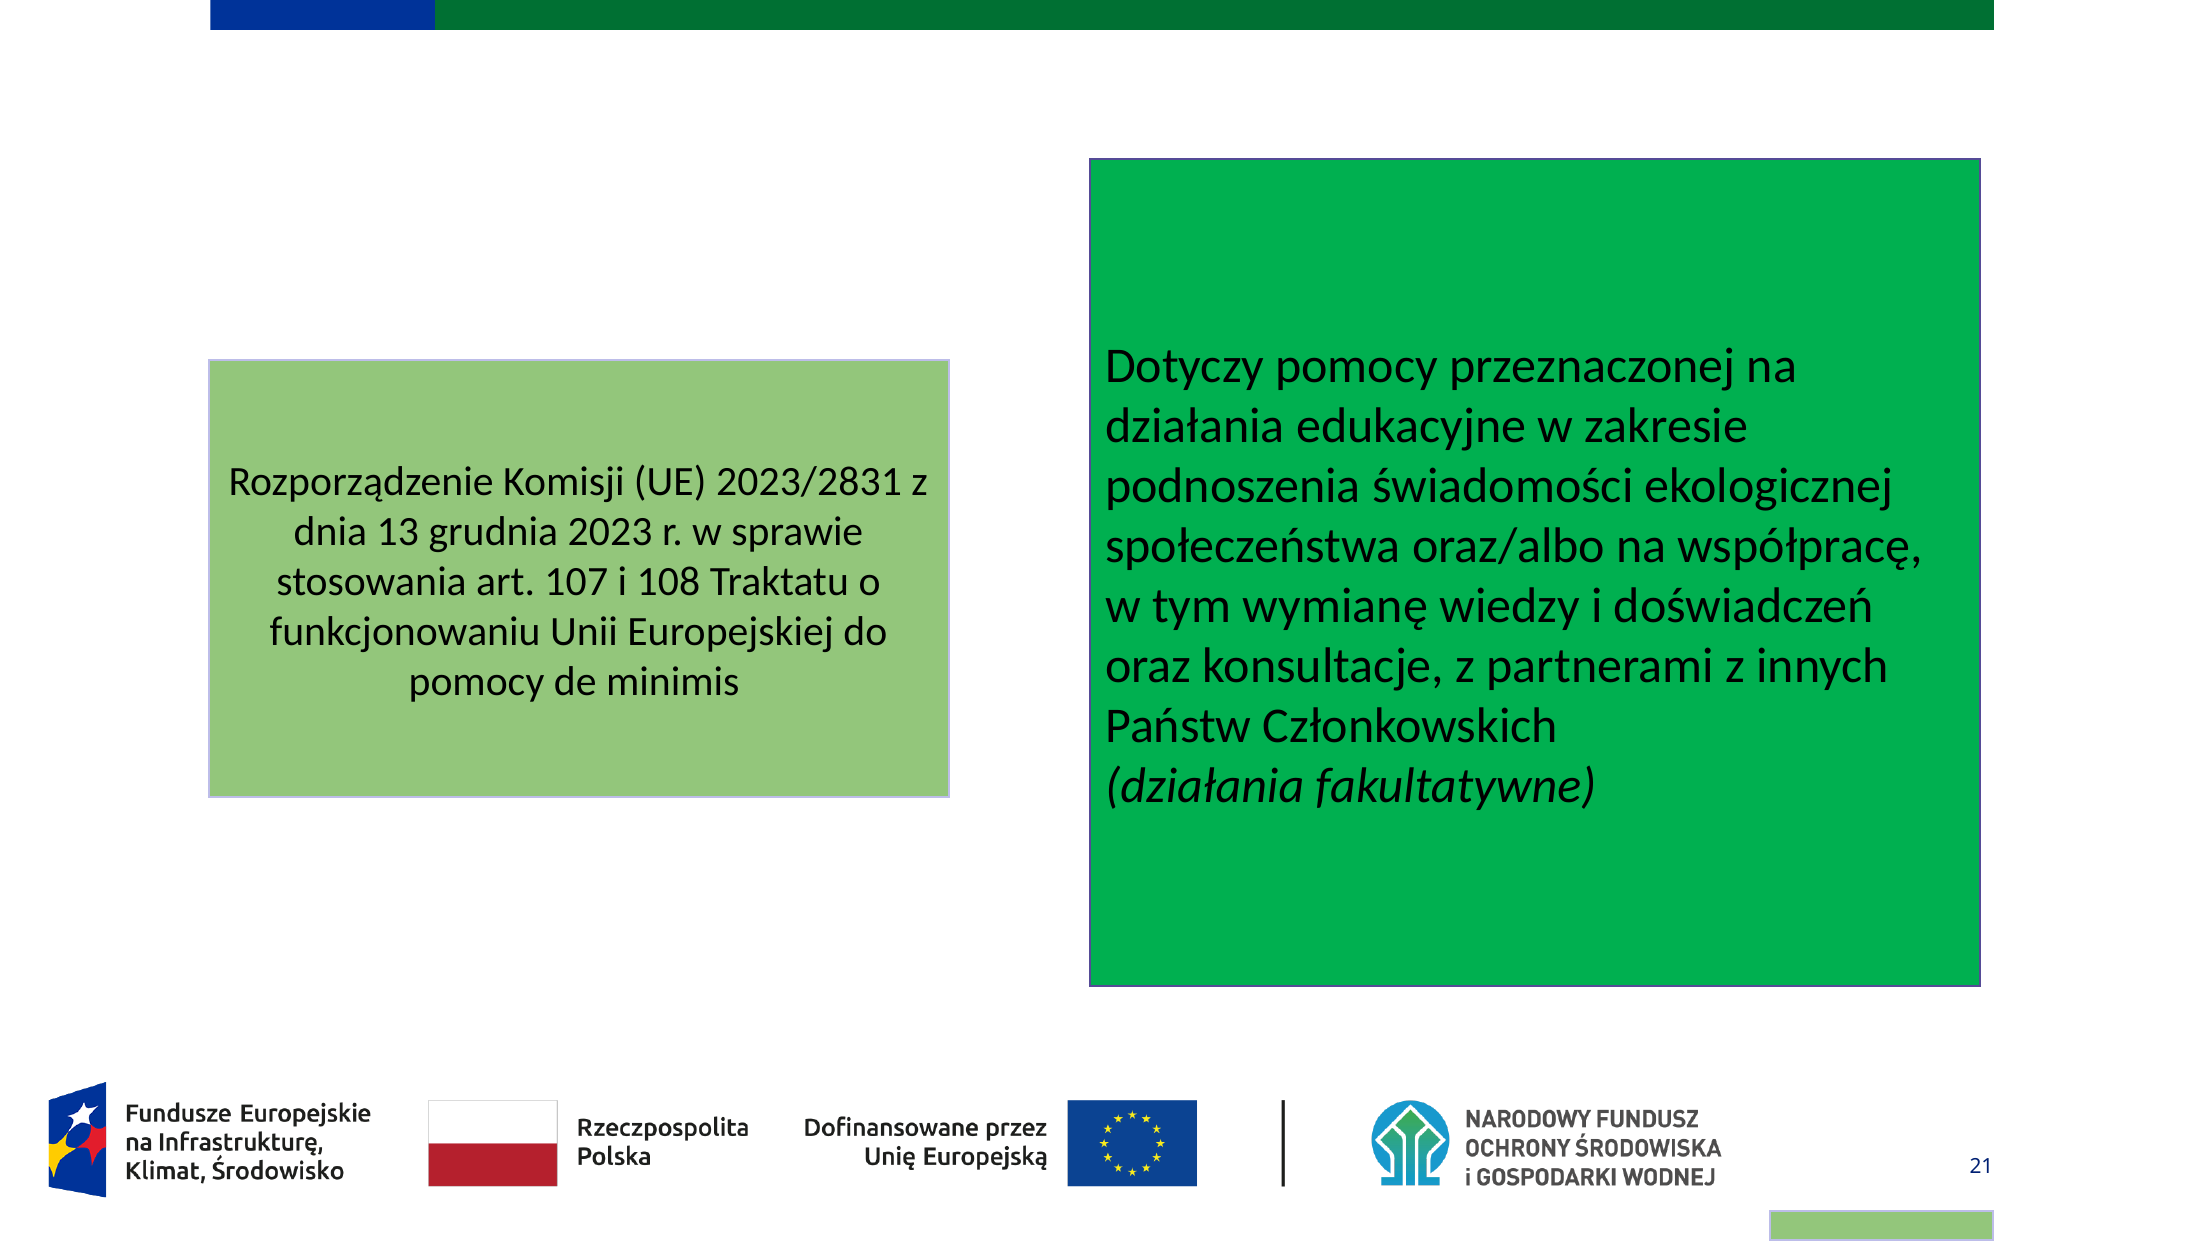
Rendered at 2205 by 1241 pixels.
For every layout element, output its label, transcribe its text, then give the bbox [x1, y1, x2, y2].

picture [18, 1053, 1751, 1226]
slide_number 21 [1770, 1151, 1993, 1182]
text_box Dotyczy pomocy przeznaczonej na działania edukacyjne w zakresie podnoszenia świadomości ekologicznej społeczeństwa oraz/albo na współpracę, w tym wymianę wiedzy i doświadczeń oraz konsultacje, z partnerami z innych Państw Członkowskich (działania fakultatywne) [1089, 158, 1981, 987]
text_box Rozporządzenie Komisji (UE) 2023/2831 z dnia 13 grudnia 2023 r. w sprawie stosowania art. 107 i 108 Traktatu o funkcjonowaniu Unii Europejskiej do pomocy de minimis [208, 359, 950, 798]
